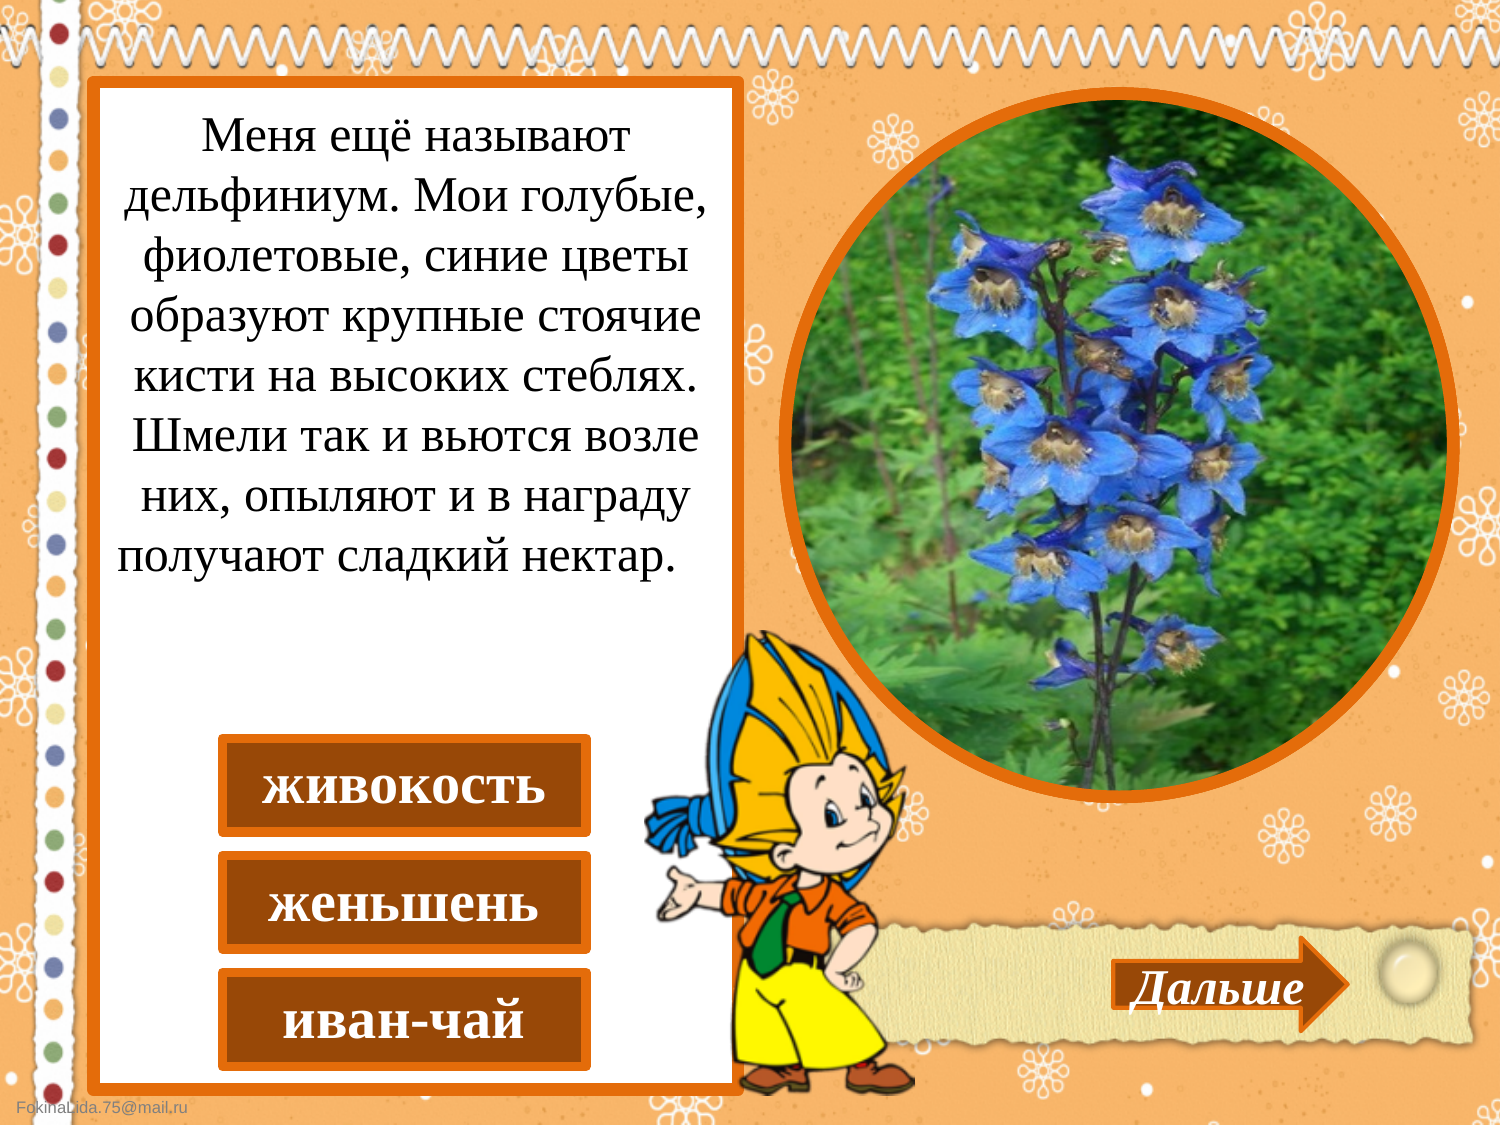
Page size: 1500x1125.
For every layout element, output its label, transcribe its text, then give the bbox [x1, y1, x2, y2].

text_box Меня ещё называют дельфиниум. Мои голубые, фиолетовые, синие цветы образуют крупные стоячие кисти на высоких стеблях. Шмели так и вьются возле них, опыляют и в награду получают сладкий нектар. [93, 93, 739, 589]
text_box иван-чай [220, 970, 588, 1068]
text_box [783, 91, 1456, 799]
text_box женьшень [220, 853, 588, 951]
picture [0, 0, 1500, 1125]
text_box живокость [220, 736, 588, 834]
text_box Дальше [1111, 935, 1350, 1034]
